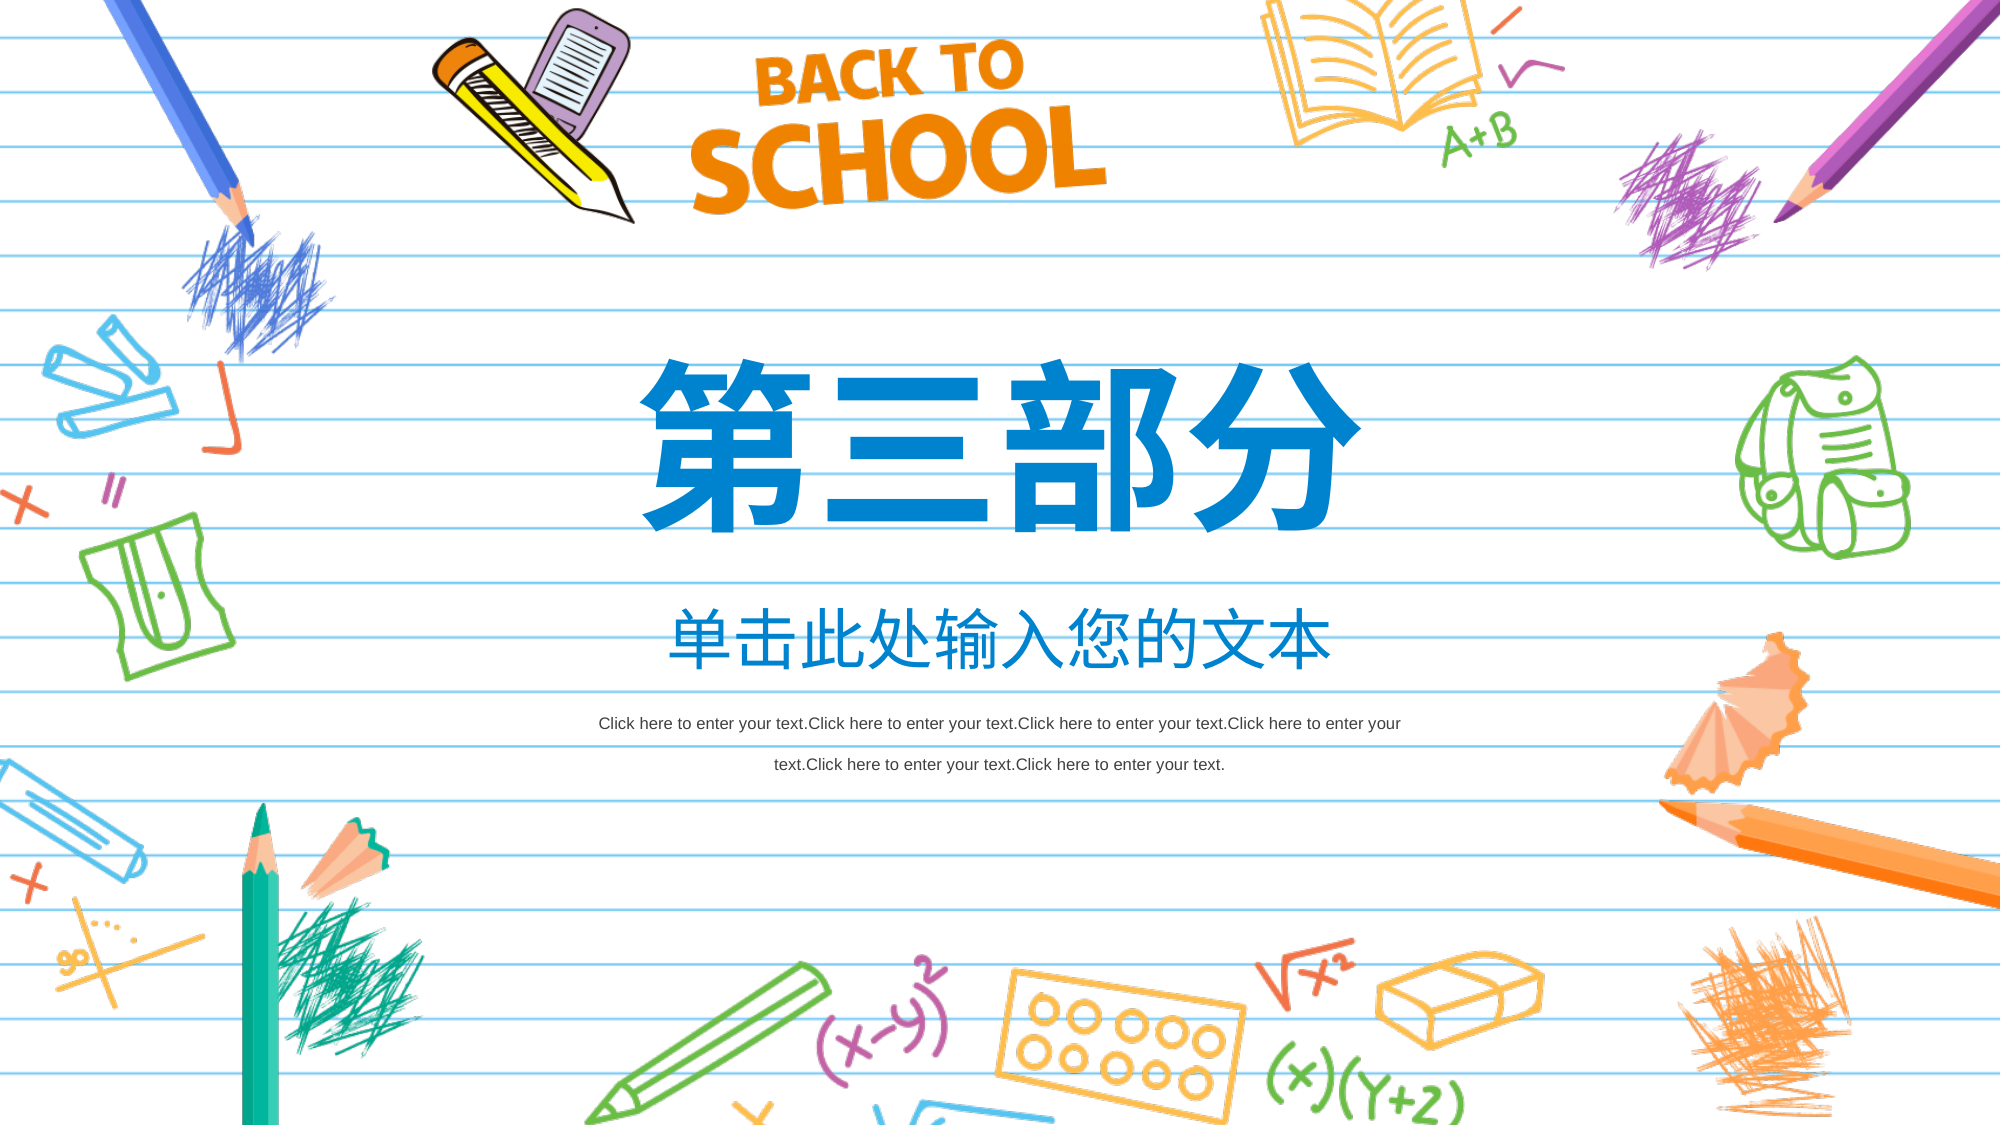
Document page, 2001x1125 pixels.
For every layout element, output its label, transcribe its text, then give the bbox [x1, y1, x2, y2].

picture [0, 0, 2001, 1125]
text_box 单击此处输入您的文本 [514, 590, 1486, 685]
text_box 第三部分 [496, 325, 1607, 561]
text_box Click here to enter your text.Click here to enter your text.Click here to enter your text.Click here to enter your text.Click here to enter your text.Click here to enter your text. [554, 685, 1446, 781]
